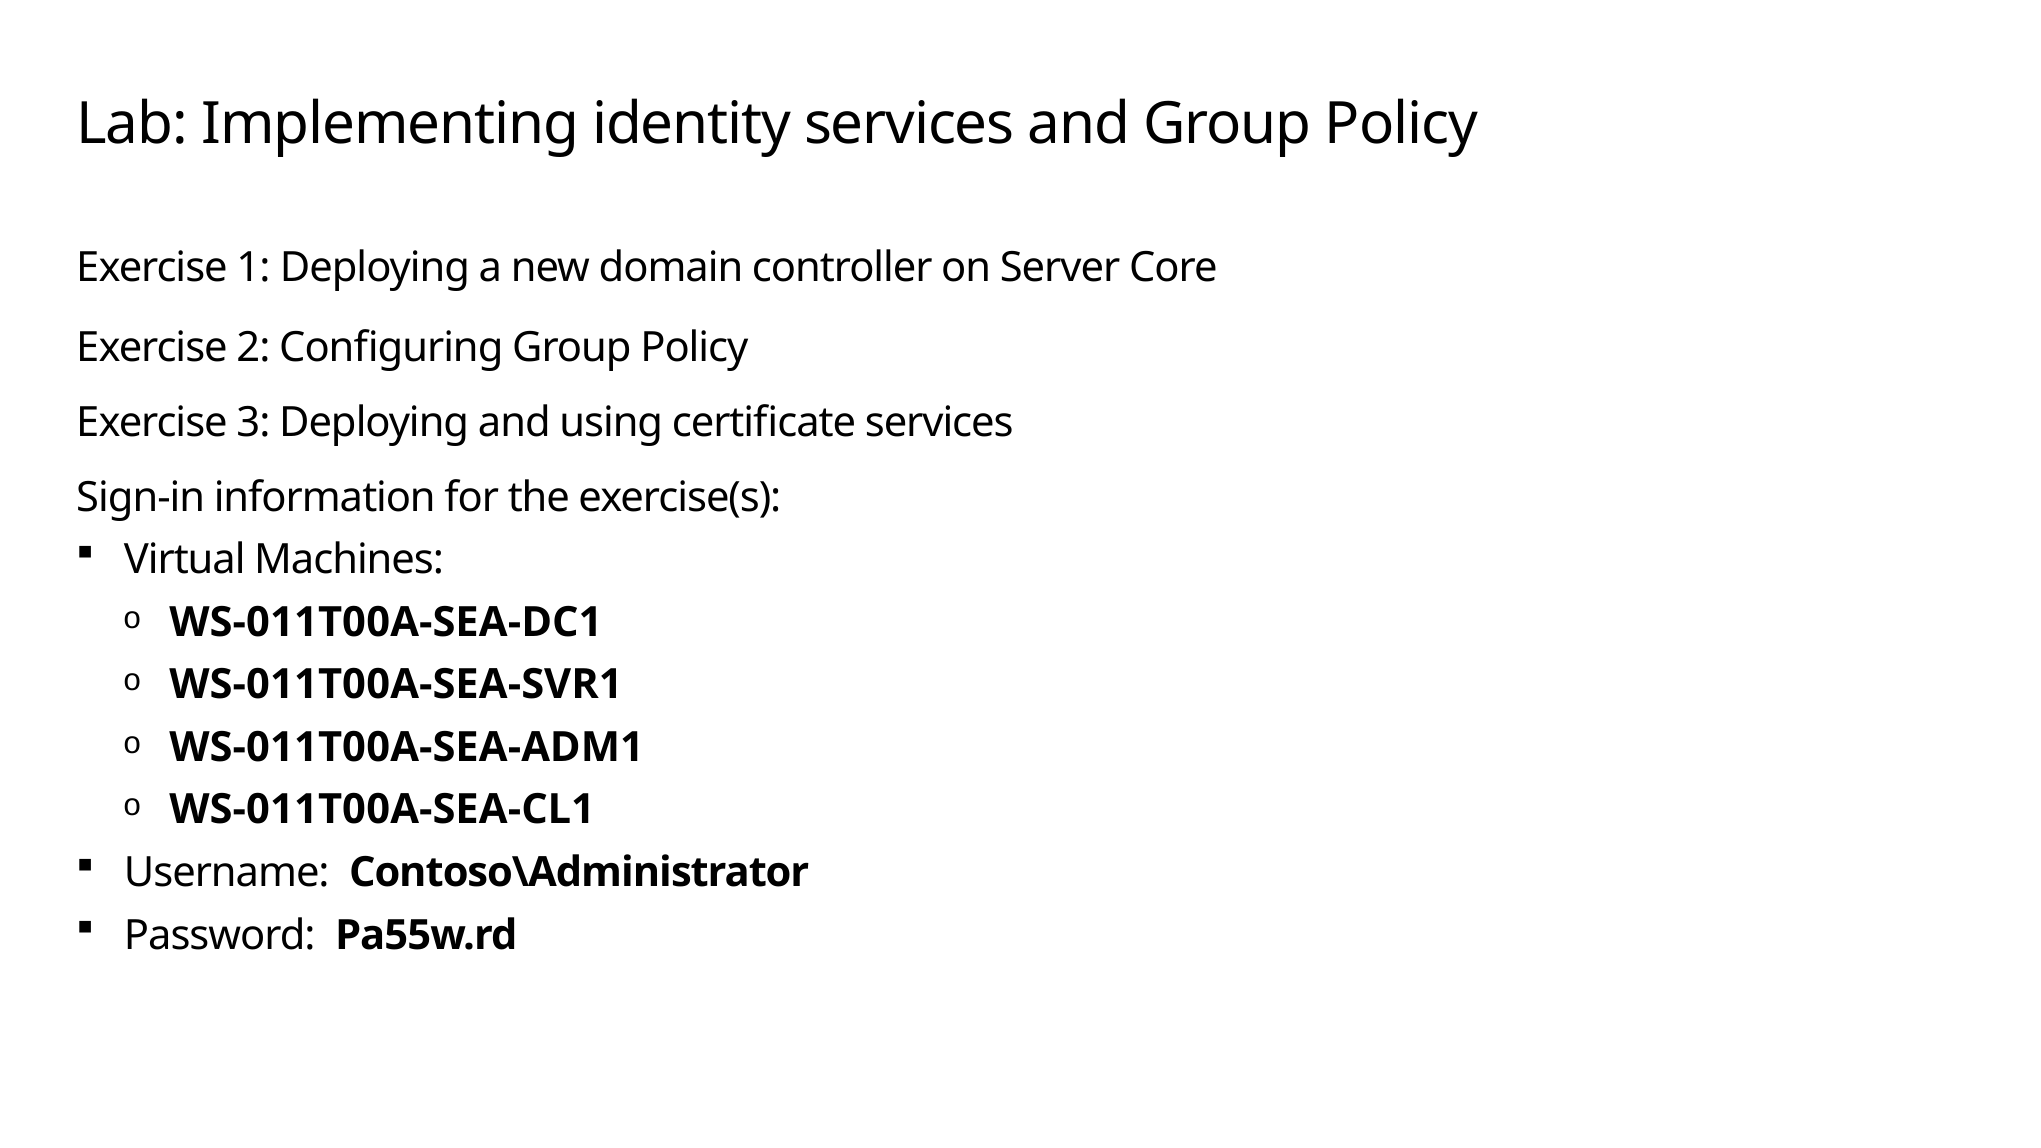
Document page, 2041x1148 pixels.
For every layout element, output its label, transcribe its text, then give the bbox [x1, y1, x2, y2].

title Lab: Implementing identity services and Group Policy [76, 93, 1968, 161]
list Exercise 1: Deploying a new domain controller on Server Core Exercise 2: Configuring Group Policy Exercise 3: Deploying and using certificate services Sign-in information for the exercise(s): Virtual Machines: WS-011T00A-SEA-DC1 WS-011T00A-SEA-SVR1 WS-011T00A-SEA-ADM1 WS-011T00A-SEA-CL1 Username: Contoso\Administrator Password: Pa55w.rd [76, 240, 1970, 1074]
